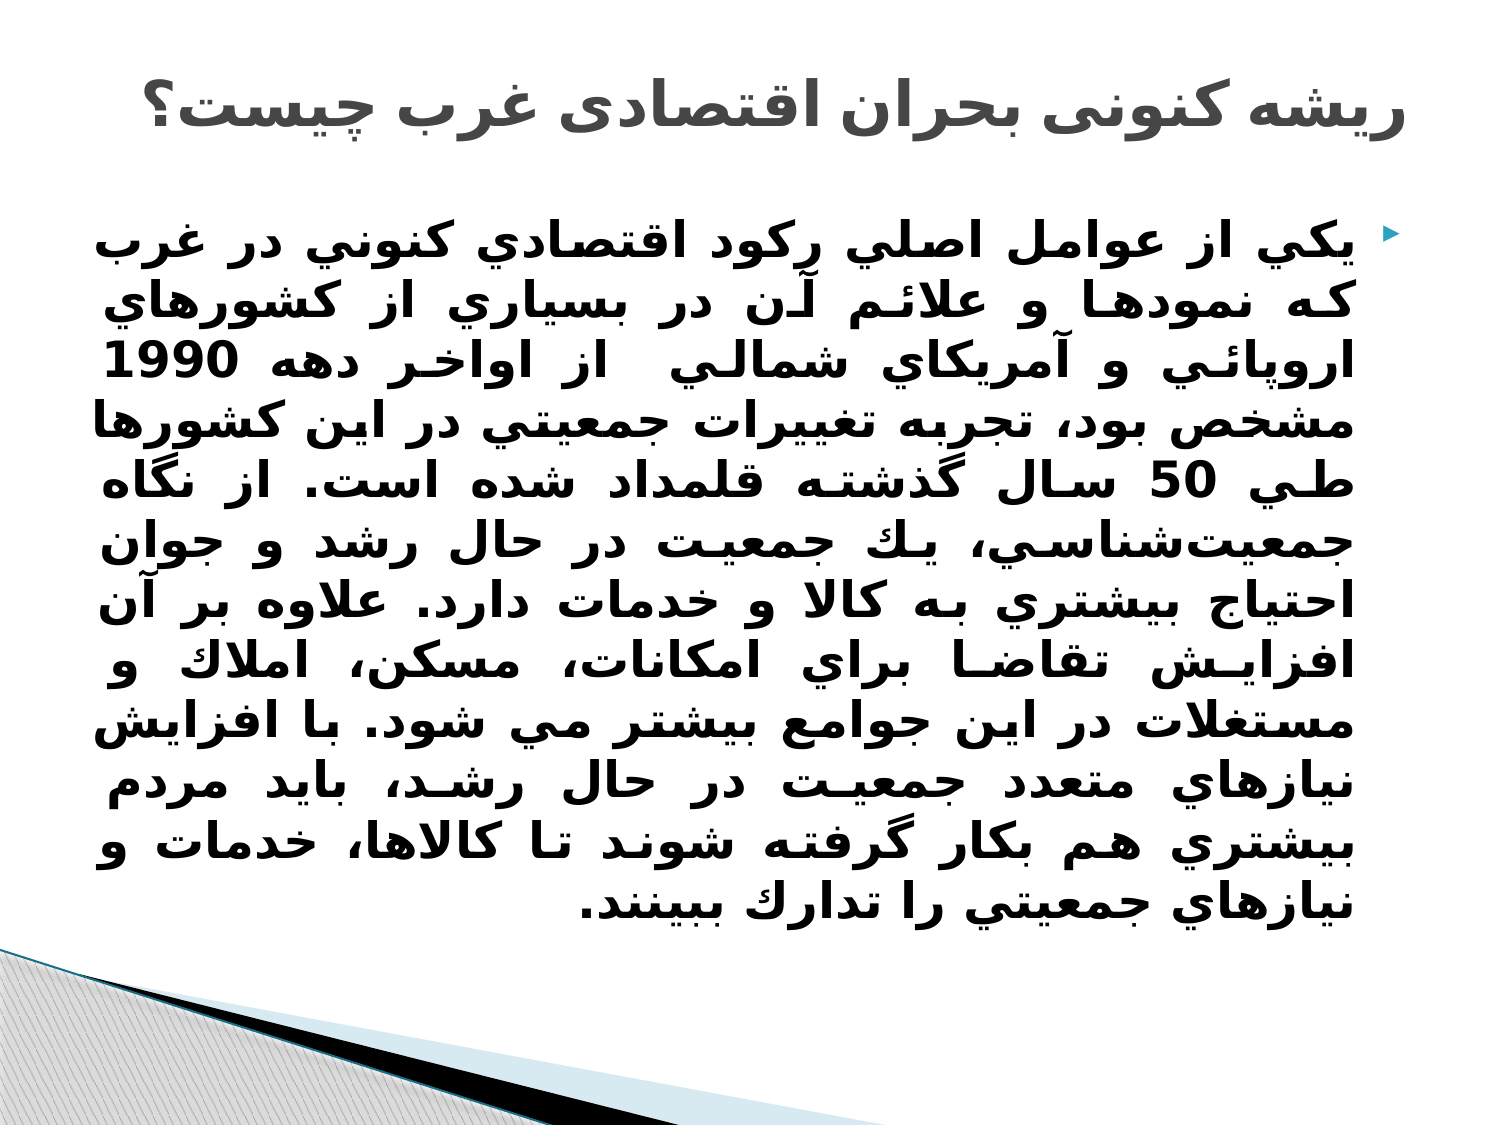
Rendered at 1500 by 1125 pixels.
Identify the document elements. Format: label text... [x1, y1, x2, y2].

title ریشه کنونی بحران اقتصادی غرب چیست؟ [75, 45, 1425, 200]
list يكي از عوامل اصلي ركود اقتصادي كنوني در غرب كه نمودها و علائم آن در بسياري از كشورهاي اروپائي و آمريكاي شمالي از اواخر دهه 1990 مشخص بود، تجربه تغييرات جمعيتي در اين كشورها طي 50 سال گذشته قلمداد شده است. از نگاه جمعيت‌شناسي، يك جمعيت در حال رشد و جوان احتياج بيشتري به كالا و خدمات دارد. علاوه بر آن افزايش تقاضا براي امكانات، مسكن، املاك و مستغلات در اين جوامع بيشتر مي شود. با افزايش نيازهاي متعدد جمعيت در حال رشد، بايد مردم بيشتري هم بكار گرفته شوند تا كالاها، خدمات و نيازهاي جمعيتي را تدارك ببينند. [75, 200, 1425, 943]
